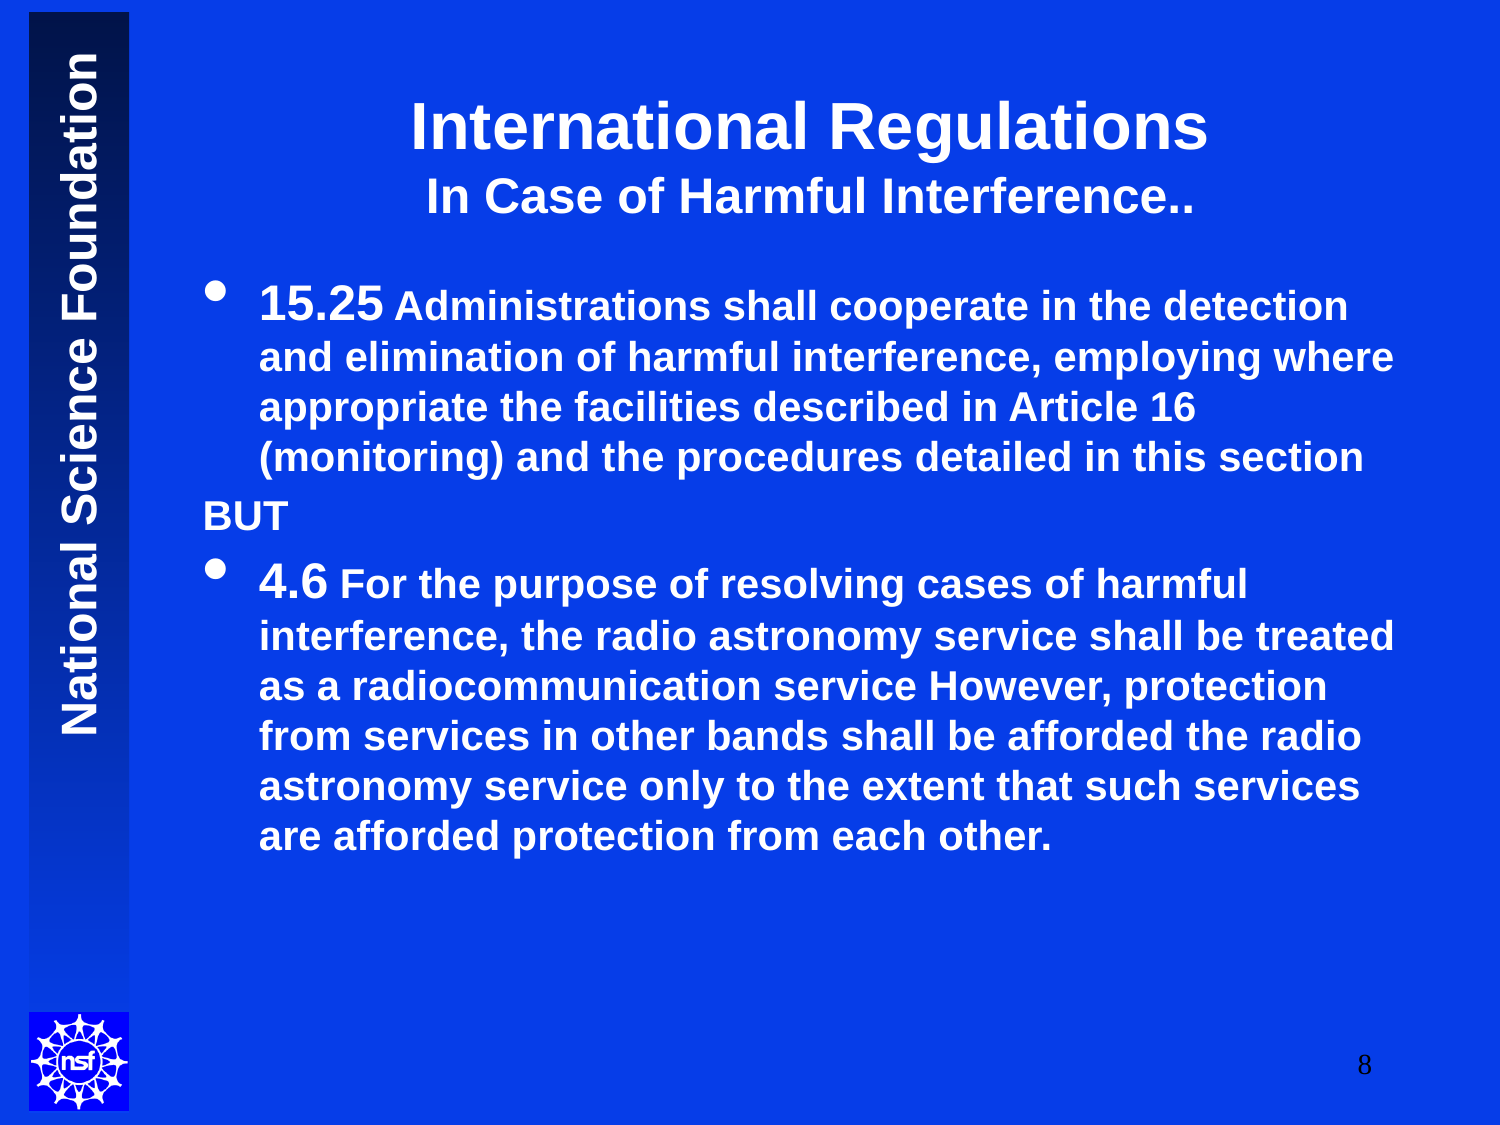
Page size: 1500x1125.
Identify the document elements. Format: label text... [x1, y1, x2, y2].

title International Regulations In Case of Harmful Interference.. [174, 59, 1448, 248]
list 15.25 Administrations shall cooperate in the detection and elimination of harmful interference, employing where appropriate the facilities described in Article 16 (monitoring) and the procedures detailed in this section BUT 4.6 For the purpose of resolving cases of harmful interference, the radio astronomy service shall be treated as a radiocommunication service However, protection from services in other bands shall be afforded the radio astronomy service only to the extent that such services are afforded protection from each other. [187, 262, 1432, 1038]
picture [29, 1012, 129, 1111]
slide_number 8 [1074, 1038, 1388, 1101]
